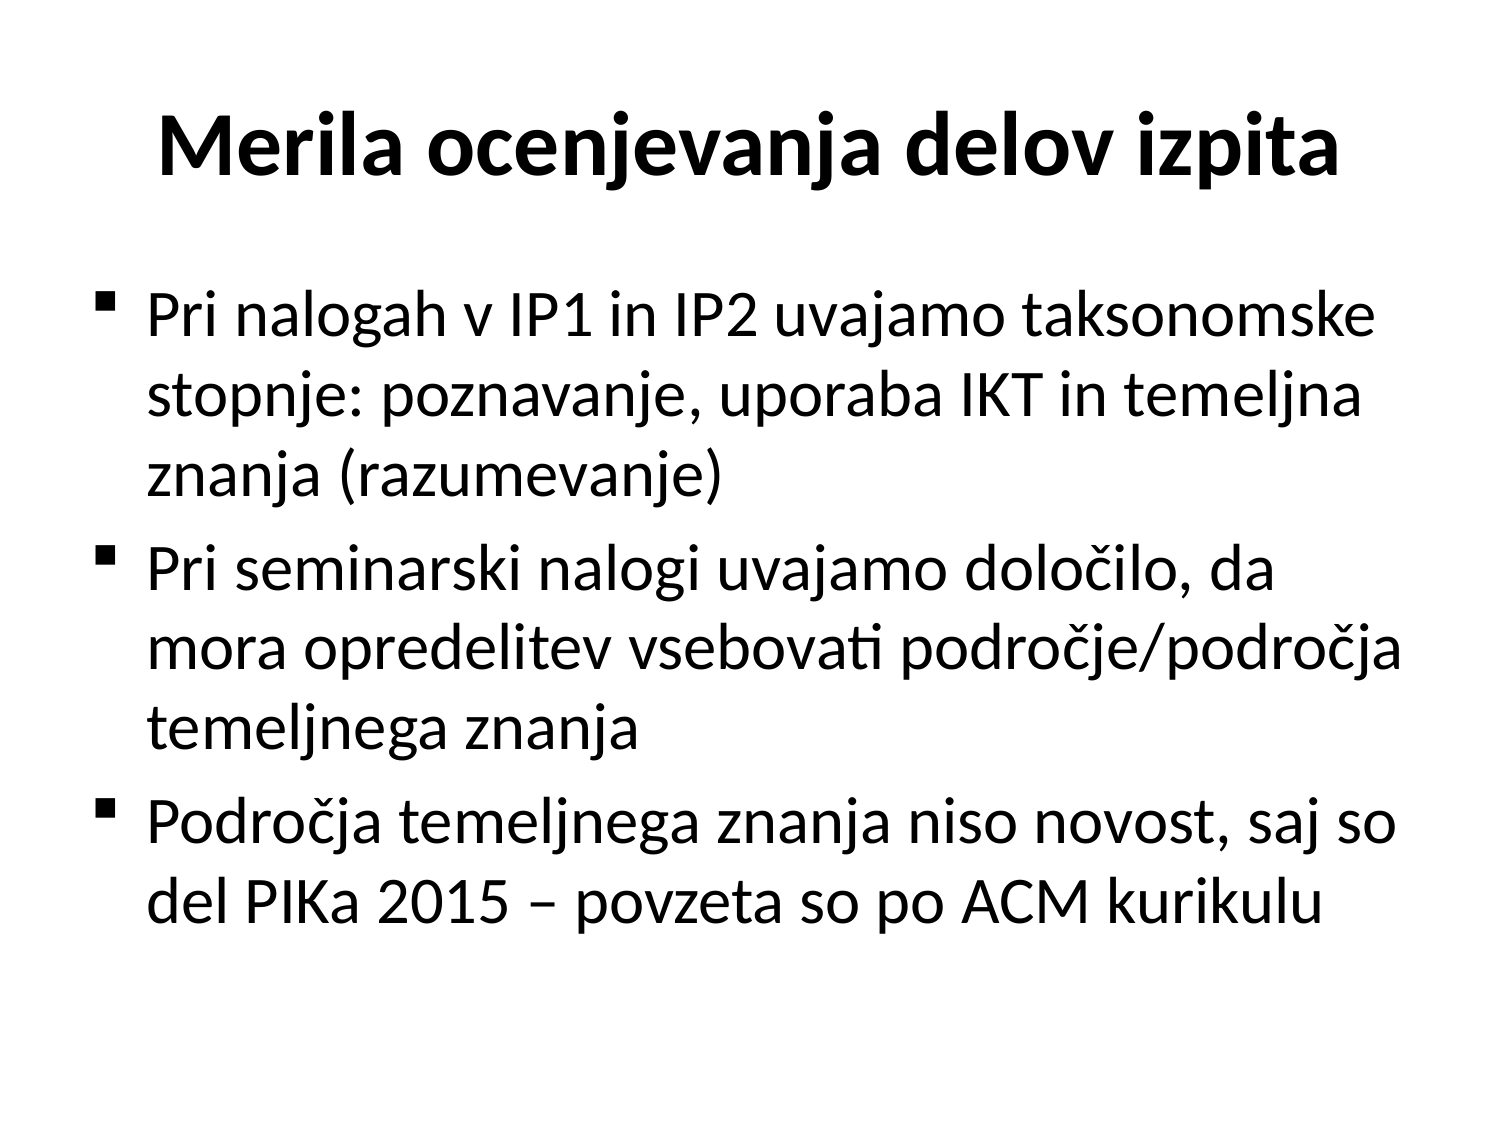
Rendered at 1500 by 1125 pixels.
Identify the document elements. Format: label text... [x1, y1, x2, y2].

list Pri nalogah v IP1 in IP2 uvajamo taksonomske stopnje: poznavanje, uporaba IKT in temeljna znanja (razumevanje) Pri seminarski nalogi uvajamo določilo, da mora opredelitev vsebovati področje/področja temeljnega znanja Področja temeljnega znanja niso novost, saj so del PIKa 2015 – povzeta so po ACM kurikulu [75, 262, 1425, 1005]
title Merila ocenjevanja delov izpita [75, 45, 1425, 233]
